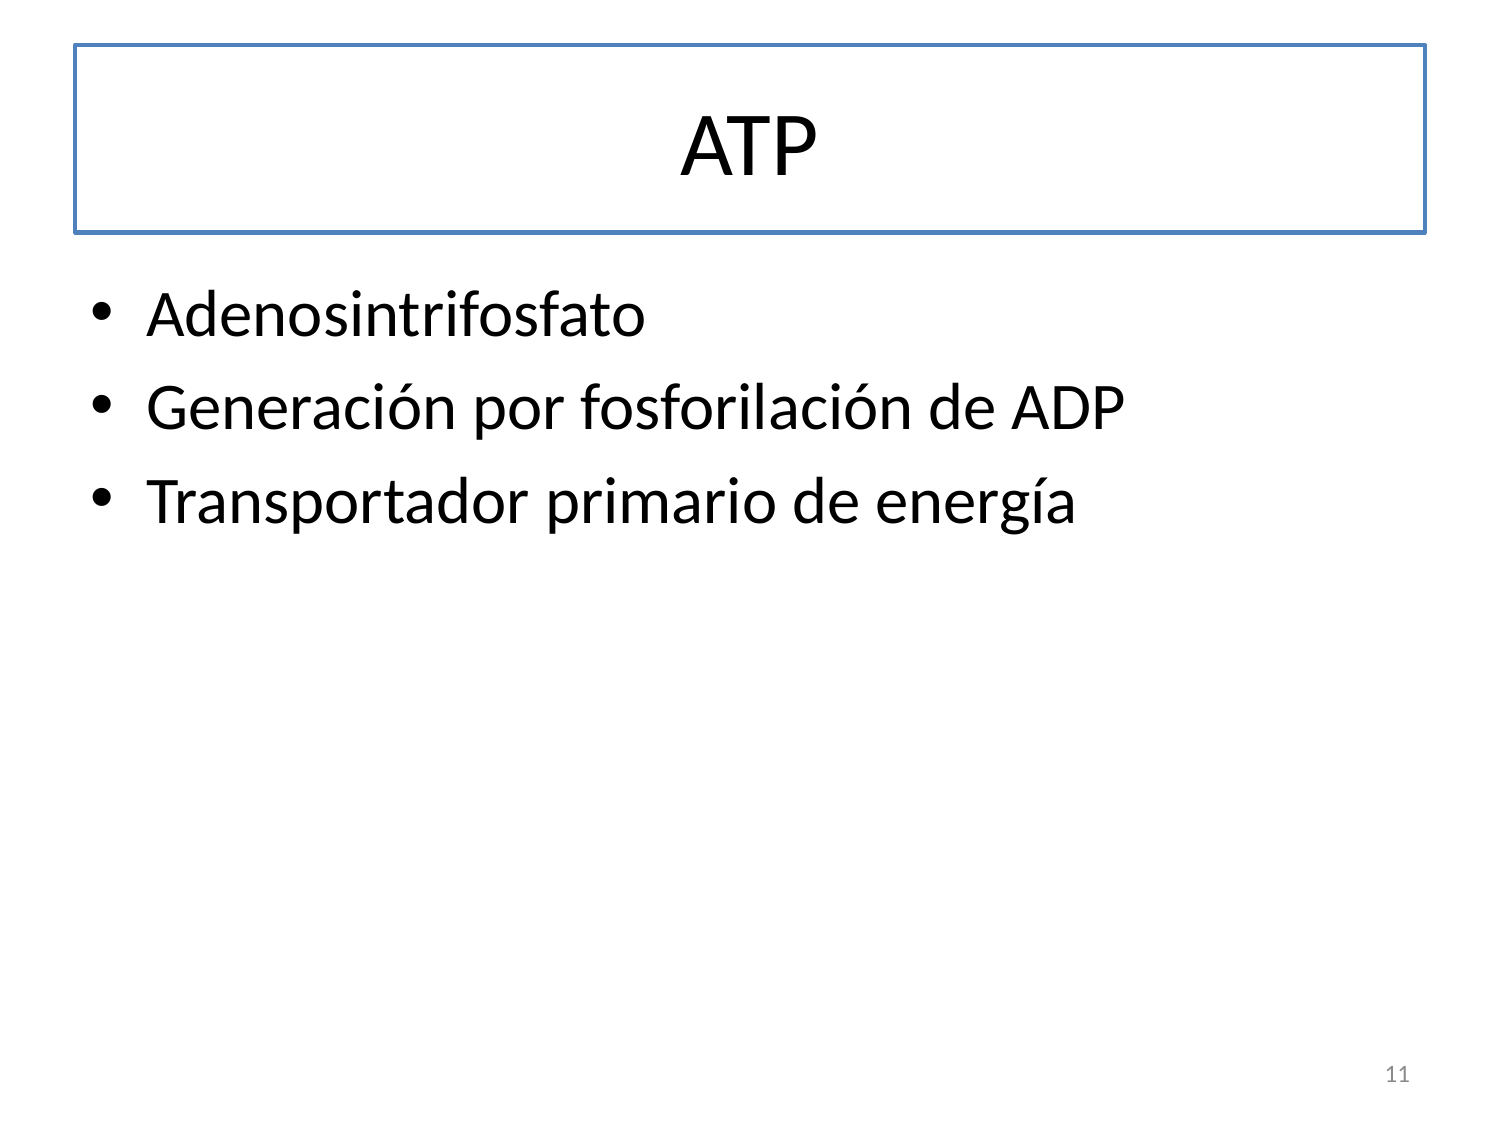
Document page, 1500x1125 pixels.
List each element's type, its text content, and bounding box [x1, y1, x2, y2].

title ATP [73, 43, 1427, 235]
list Adenosintrifosfato Generación por fosforilación de ADP Transportador primario de energía [75, 262, 1425, 1005]
slide_number 11 [1074, 1042, 1425, 1103]
